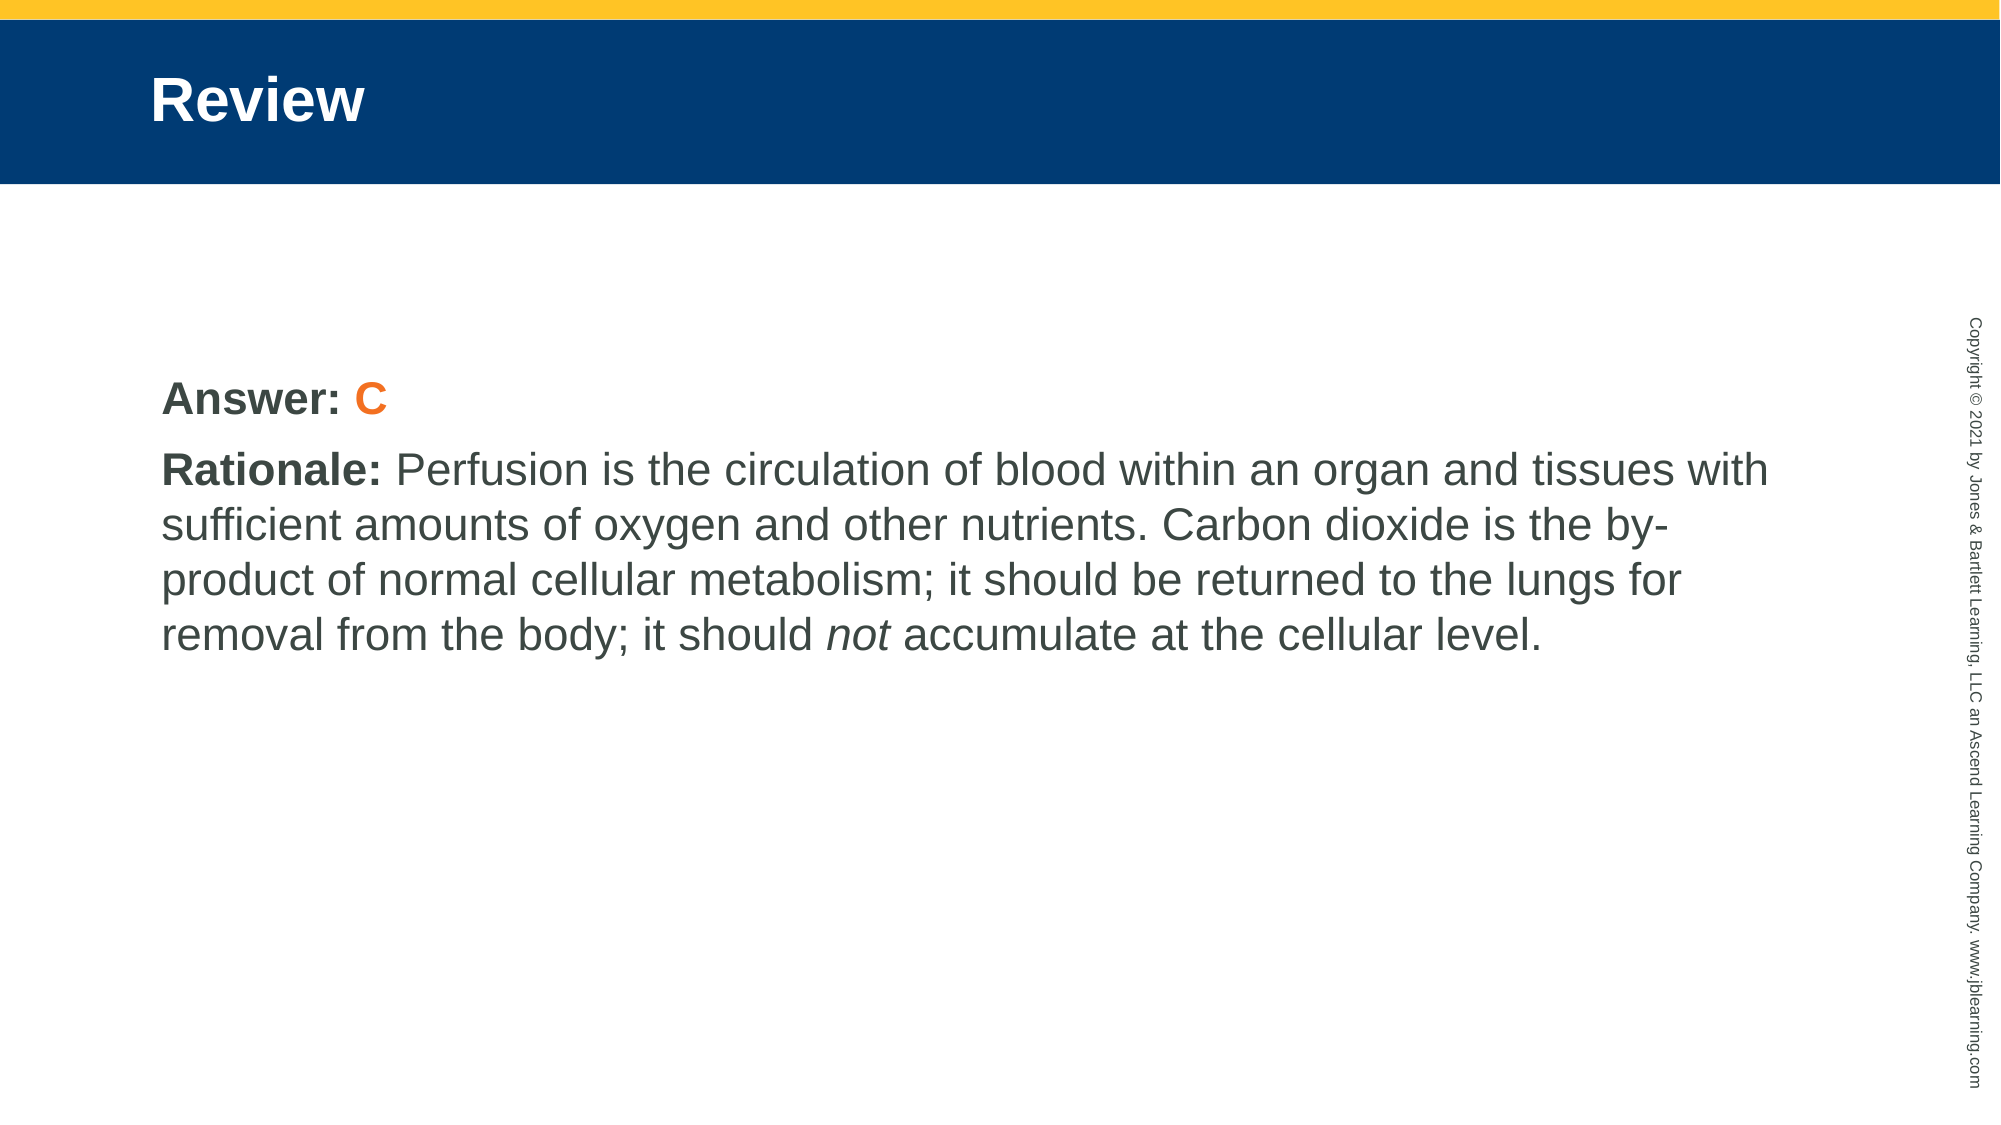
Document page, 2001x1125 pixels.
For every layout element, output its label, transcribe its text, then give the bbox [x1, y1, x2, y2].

list Answer: C Rationale: Perfusion is the circulation of blood within an organ and tissues with sufficient amounts of oxygen and other nutrients. Carbon dioxide is the by-product of normal cellular metabolism; it should be returned to the lungs for removal from the body; it should not accumulate at the cellular level. [146, 361, 1859, 1016]
title Review [0, 19, 2000, 185]
